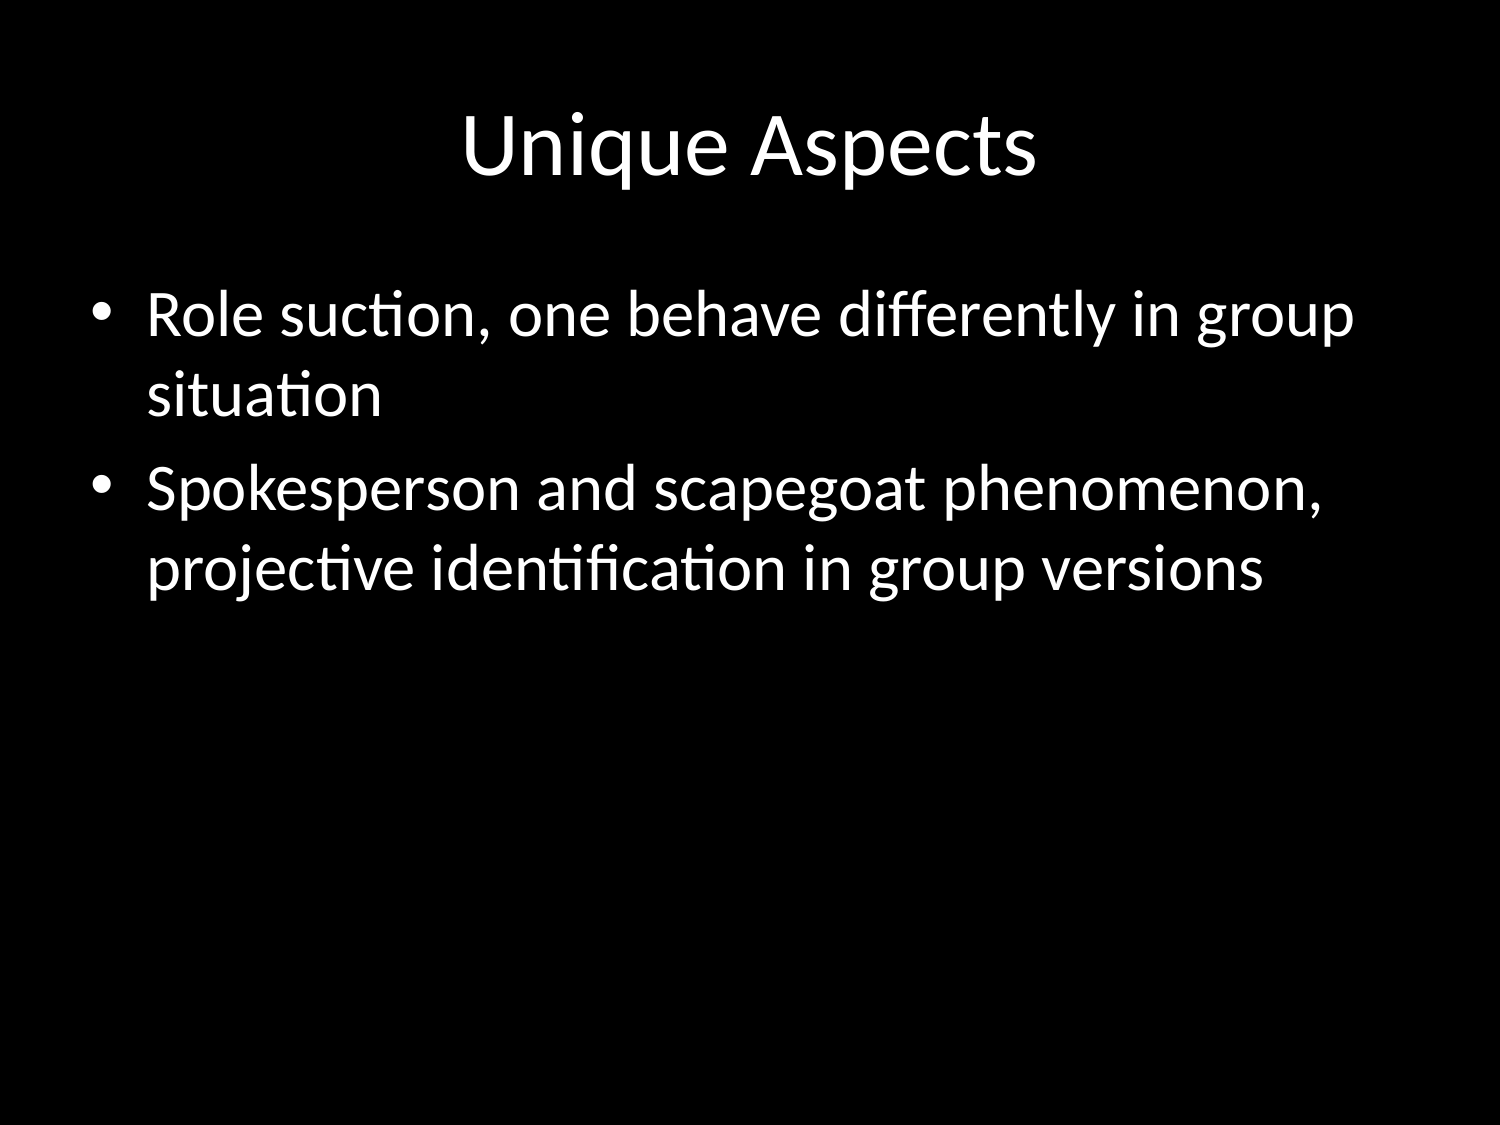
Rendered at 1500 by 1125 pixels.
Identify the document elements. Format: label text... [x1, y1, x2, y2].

title Unique Aspects [75, 45, 1425, 233]
list Role suction, one behave differently in group situation Spokesperson and scapegoat phenomenon, projective identification in group versions [75, 262, 1425, 1005]
